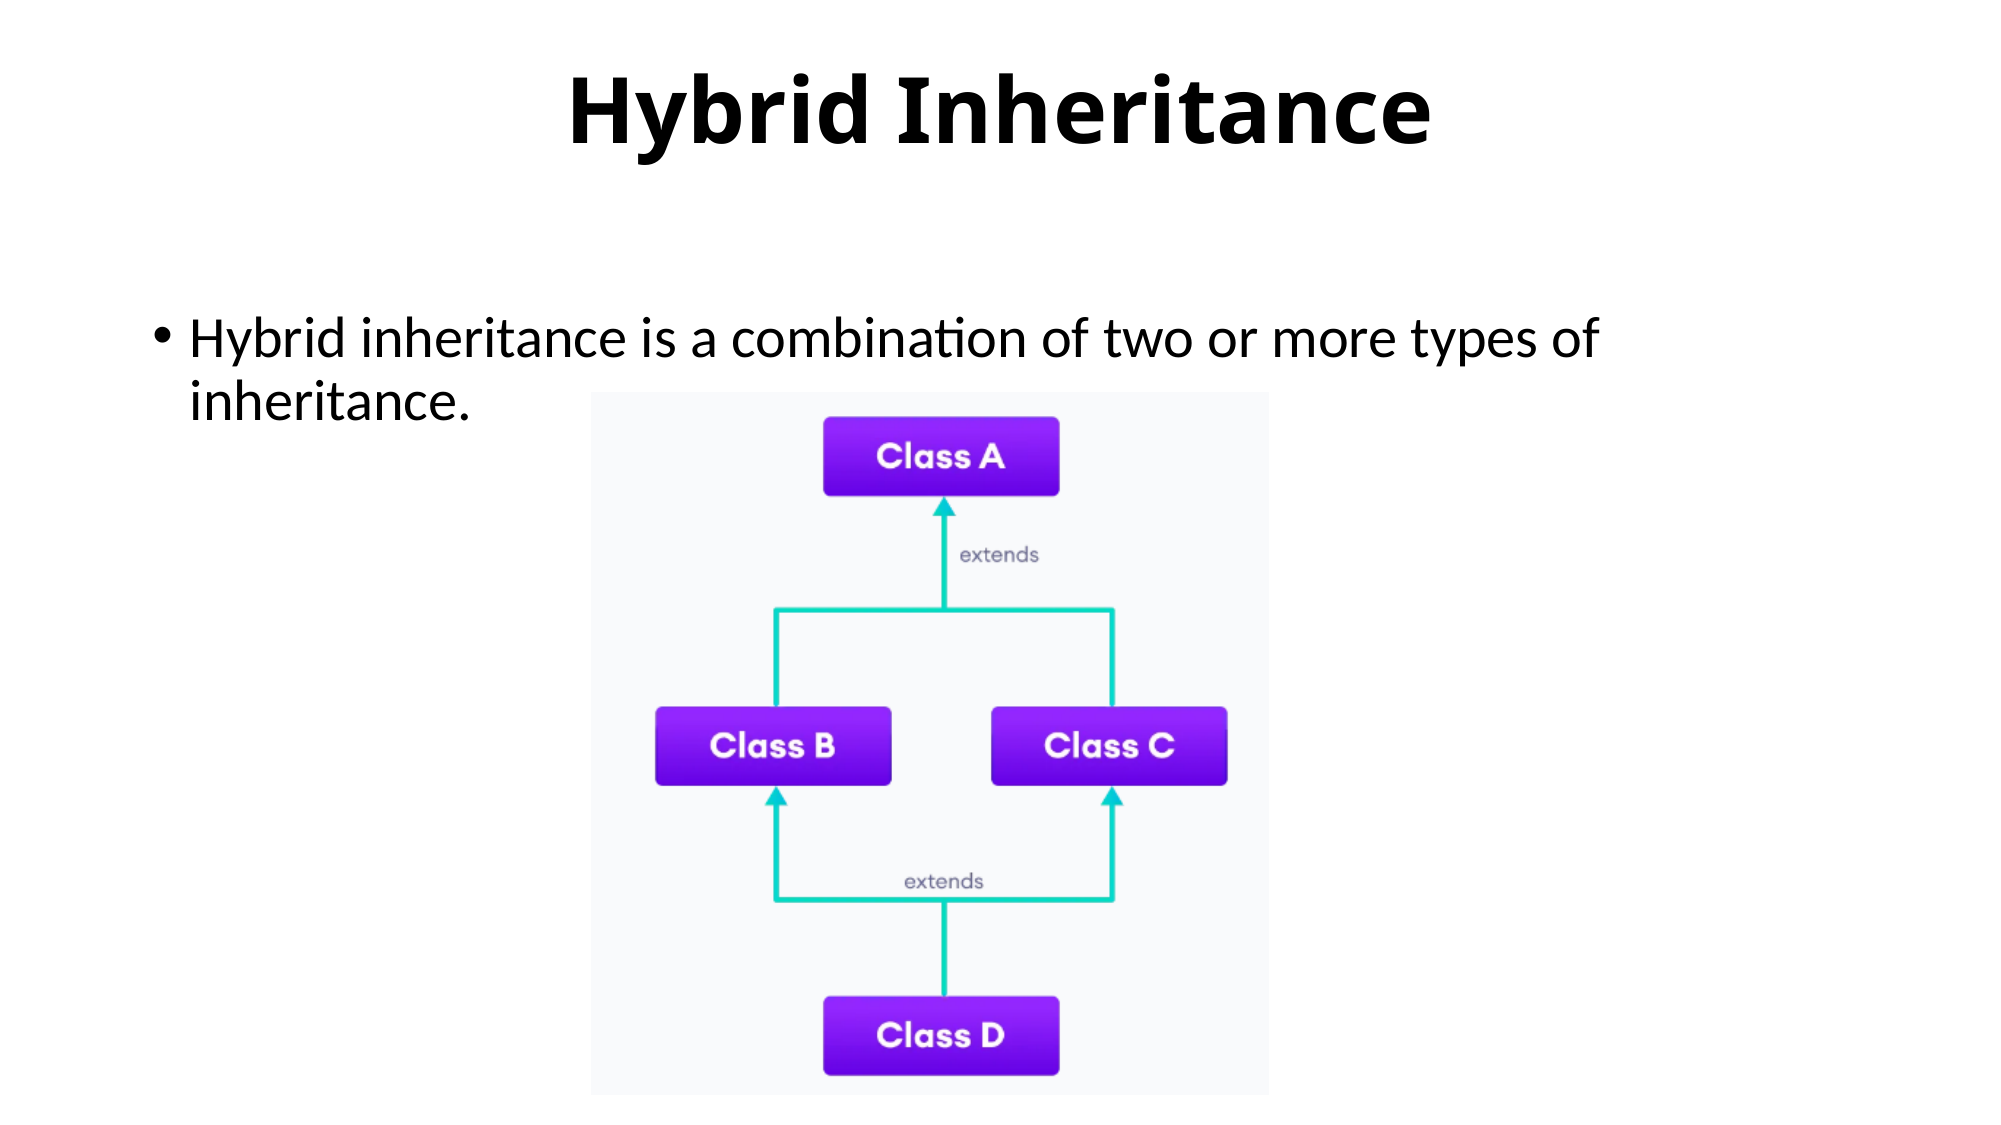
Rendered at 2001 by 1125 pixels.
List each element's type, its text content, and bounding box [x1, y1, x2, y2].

picture [591, 392, 1269, 1095]
list Hybrid inheritance is a combination of two or more types of inheritance. [137, 299, 1863, 1014]
title Hybrid Inheritance [137, 59, 1863, 278]
